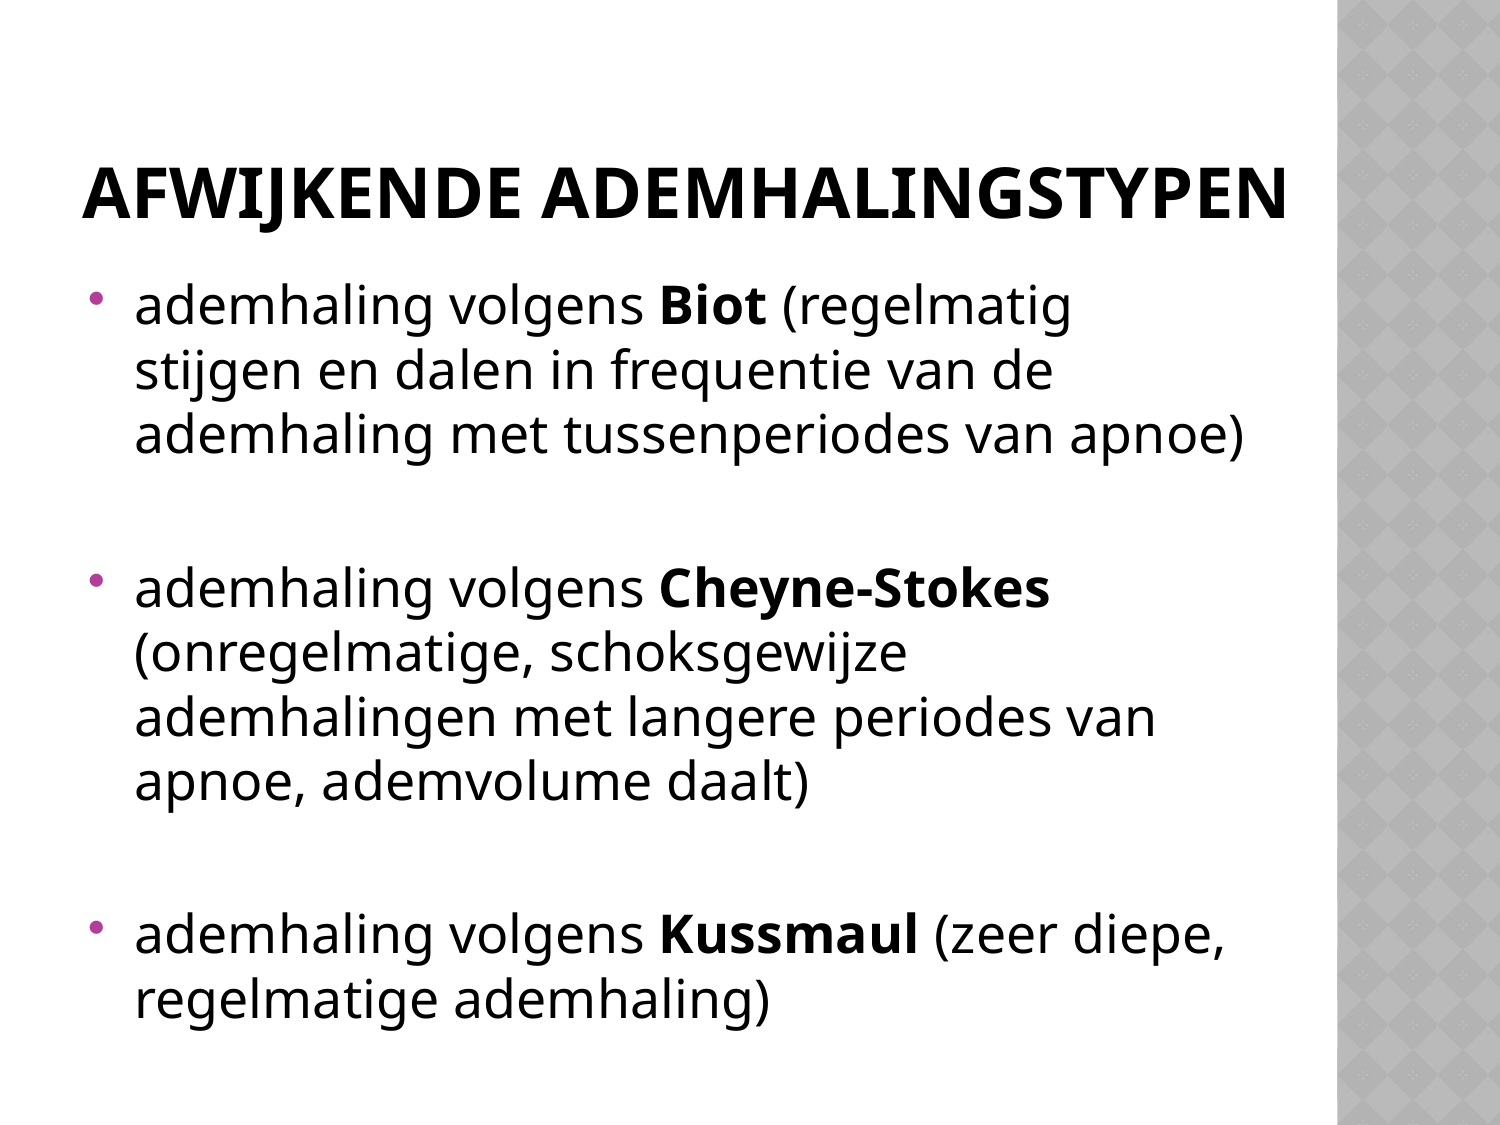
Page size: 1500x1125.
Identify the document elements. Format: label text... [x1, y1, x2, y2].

title afwijkende ademhalingstypen [75, 54, 1300, 233]
list ademhaling volgens Biot (regelmatig stijgen en dalen in frequentie van de ademhaling met tussenperiodes van apnoe) ademhaling volgens Cheyne-Stokes (onregelmatige, schoksgewijze ademhalingen met langere periodes van apnoe, ademvolume daalt) ademhaling volgens Kussmaul (zeer diepe, regelmatige ademhaling) [75, 264, 1263, 1059]
